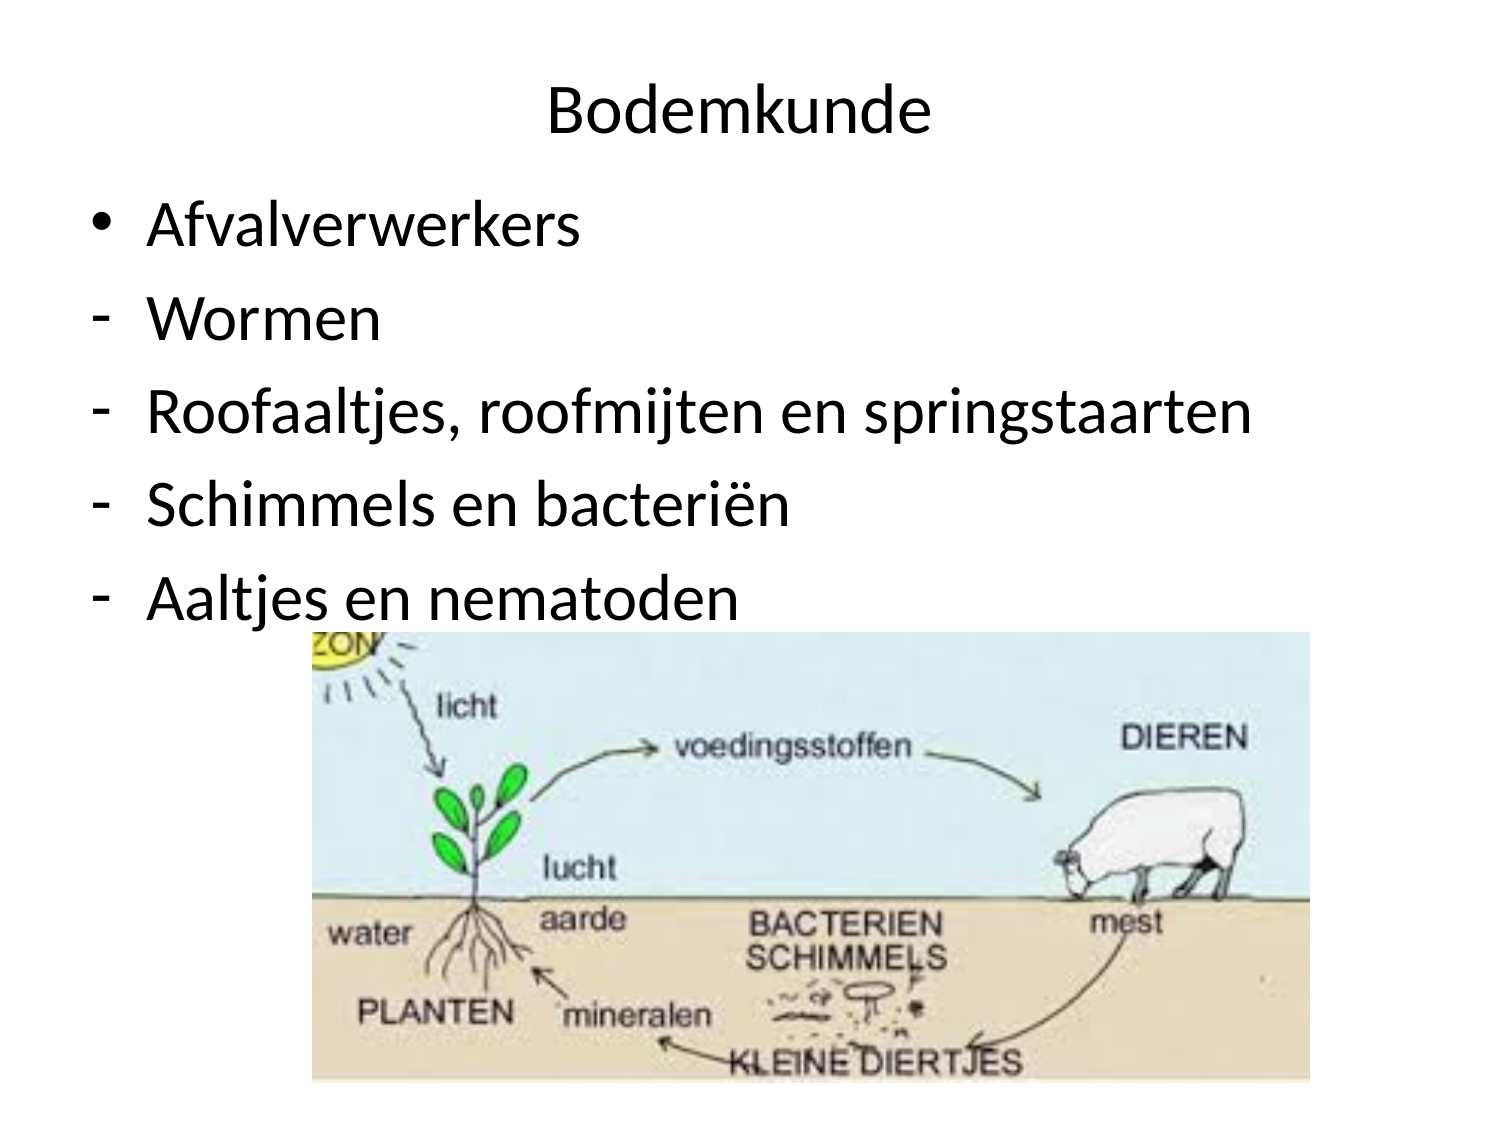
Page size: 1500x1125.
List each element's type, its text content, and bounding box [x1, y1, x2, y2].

list Afvalverwerkers Wormen Roofaaltjes, roofmijten en springstaarten Schimmels en bacteriën Aaltjes en nematoden [75, 172, 1425, 1005]
picture [312, 632, 1310, 1083]
title Bodemkunde [64, 54, 1415, 243]
